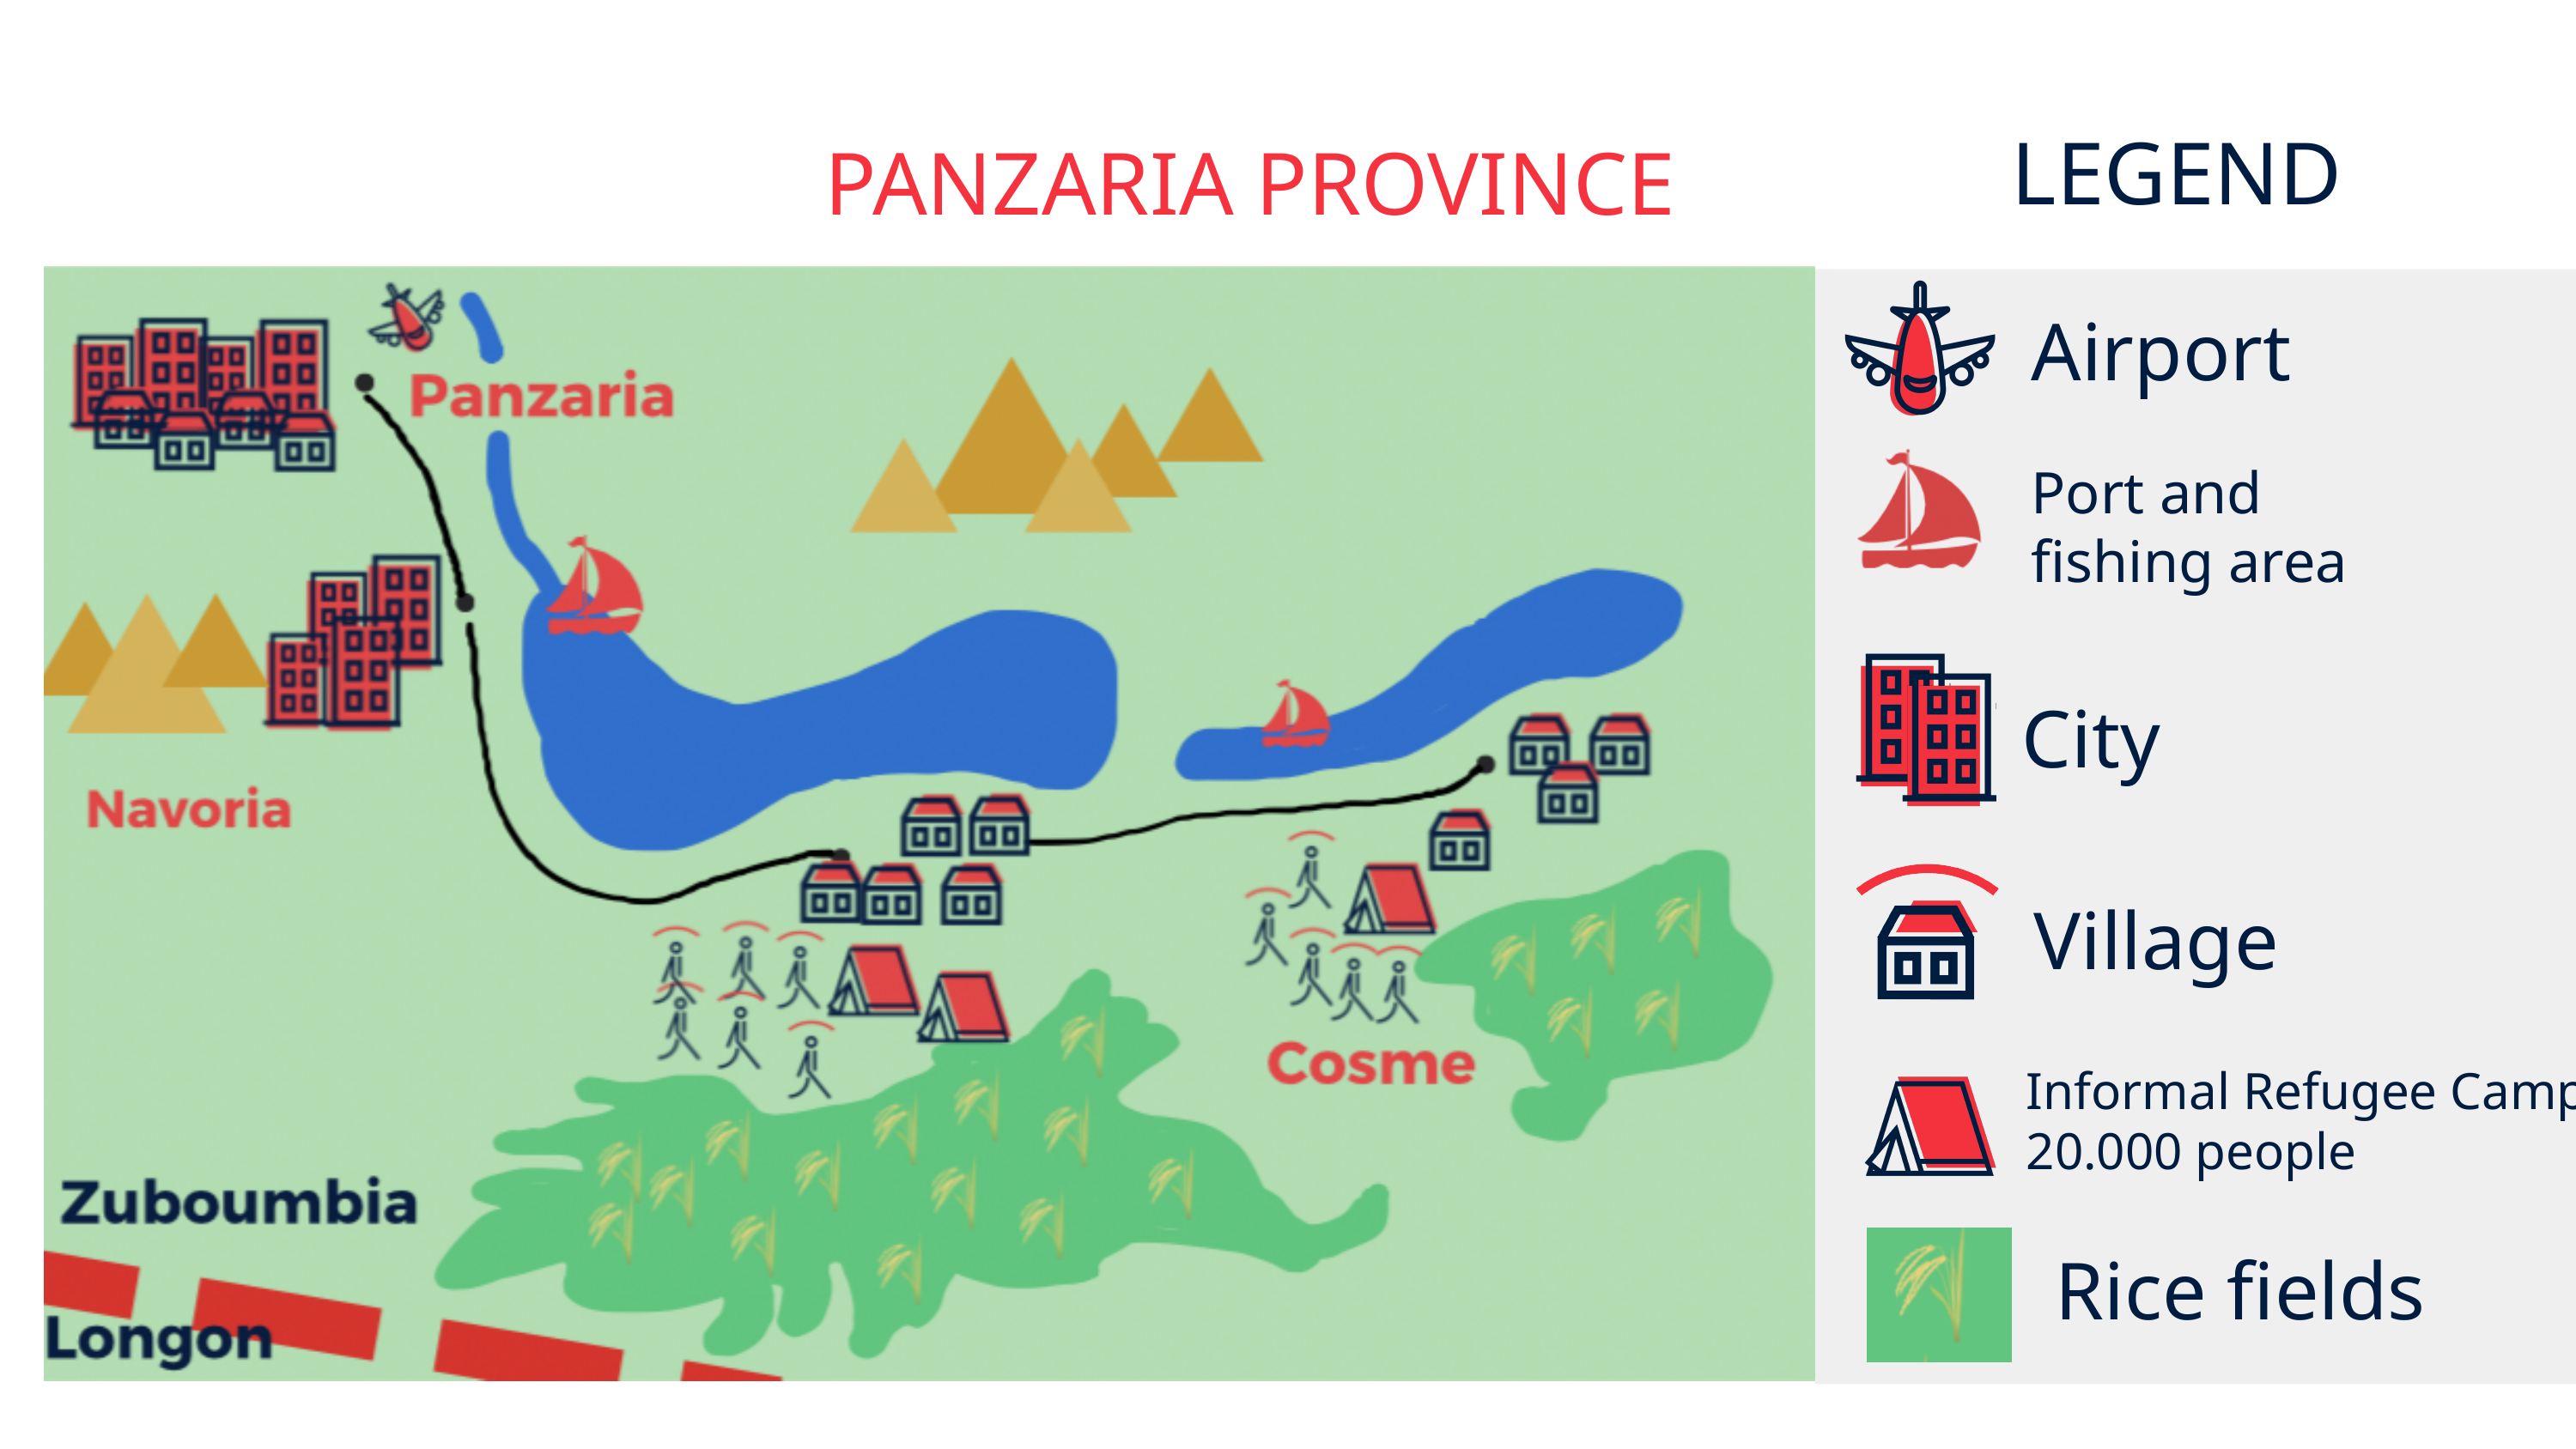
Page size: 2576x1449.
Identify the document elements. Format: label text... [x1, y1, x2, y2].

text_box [1840, 620, 1997, 837]
picture [43, 265, 1815, 1382]
text_box City [2015, 682, 2237, 791]
picture [1866, 1228, 2012, 1363]
picture [1851, 1046, 2009, 1204]
text_box Airport [2025, 295, 2437, 403]
text_box LEGEND [1971, 112, 2383, 228]
picture [1832, 852, 2013, 1002]
text_box Informal Refugee Camp 20.000 people [2020, 1053, 2576, 1186]
text_box PANZARIA PROVINCE [214, 123, 2309, 239]
text_box Rice fields [2049, 1234, 2532, 1343]
picture [1829, 261, 2008, 604]
text_box [1814, 269, 2576, 1385]
text_box Village [2026, 884, 2360, 992]
text_box Port and fishing area [2025, 450, 2424, 601]
